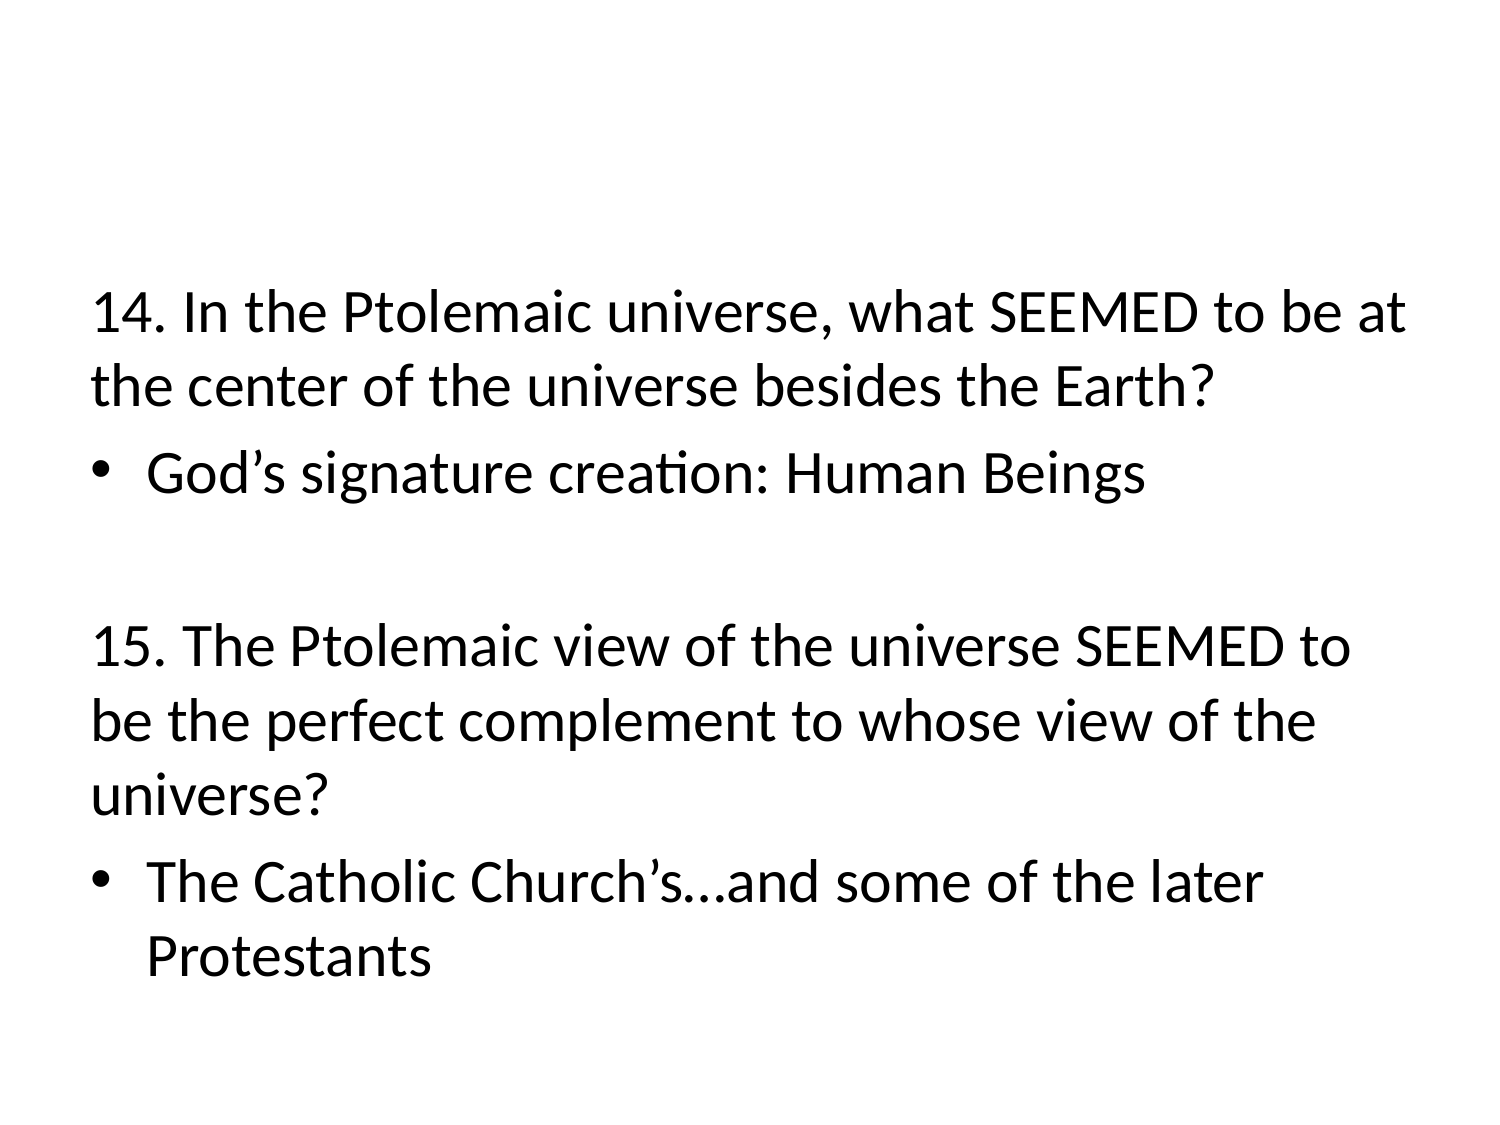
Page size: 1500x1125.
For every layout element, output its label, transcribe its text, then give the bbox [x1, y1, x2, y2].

list 14. In the Ptolemaic universe, what SEEMED to be at the center of the universe besides the Earth? God’s signature creation: Human Beings 15. The Ptolemaic view of the universe SEEMED to be the perfect complement to whose view of the universe? The Catholic Church’s…and some of the later Protestants [75, 262, 1425, 1005]
